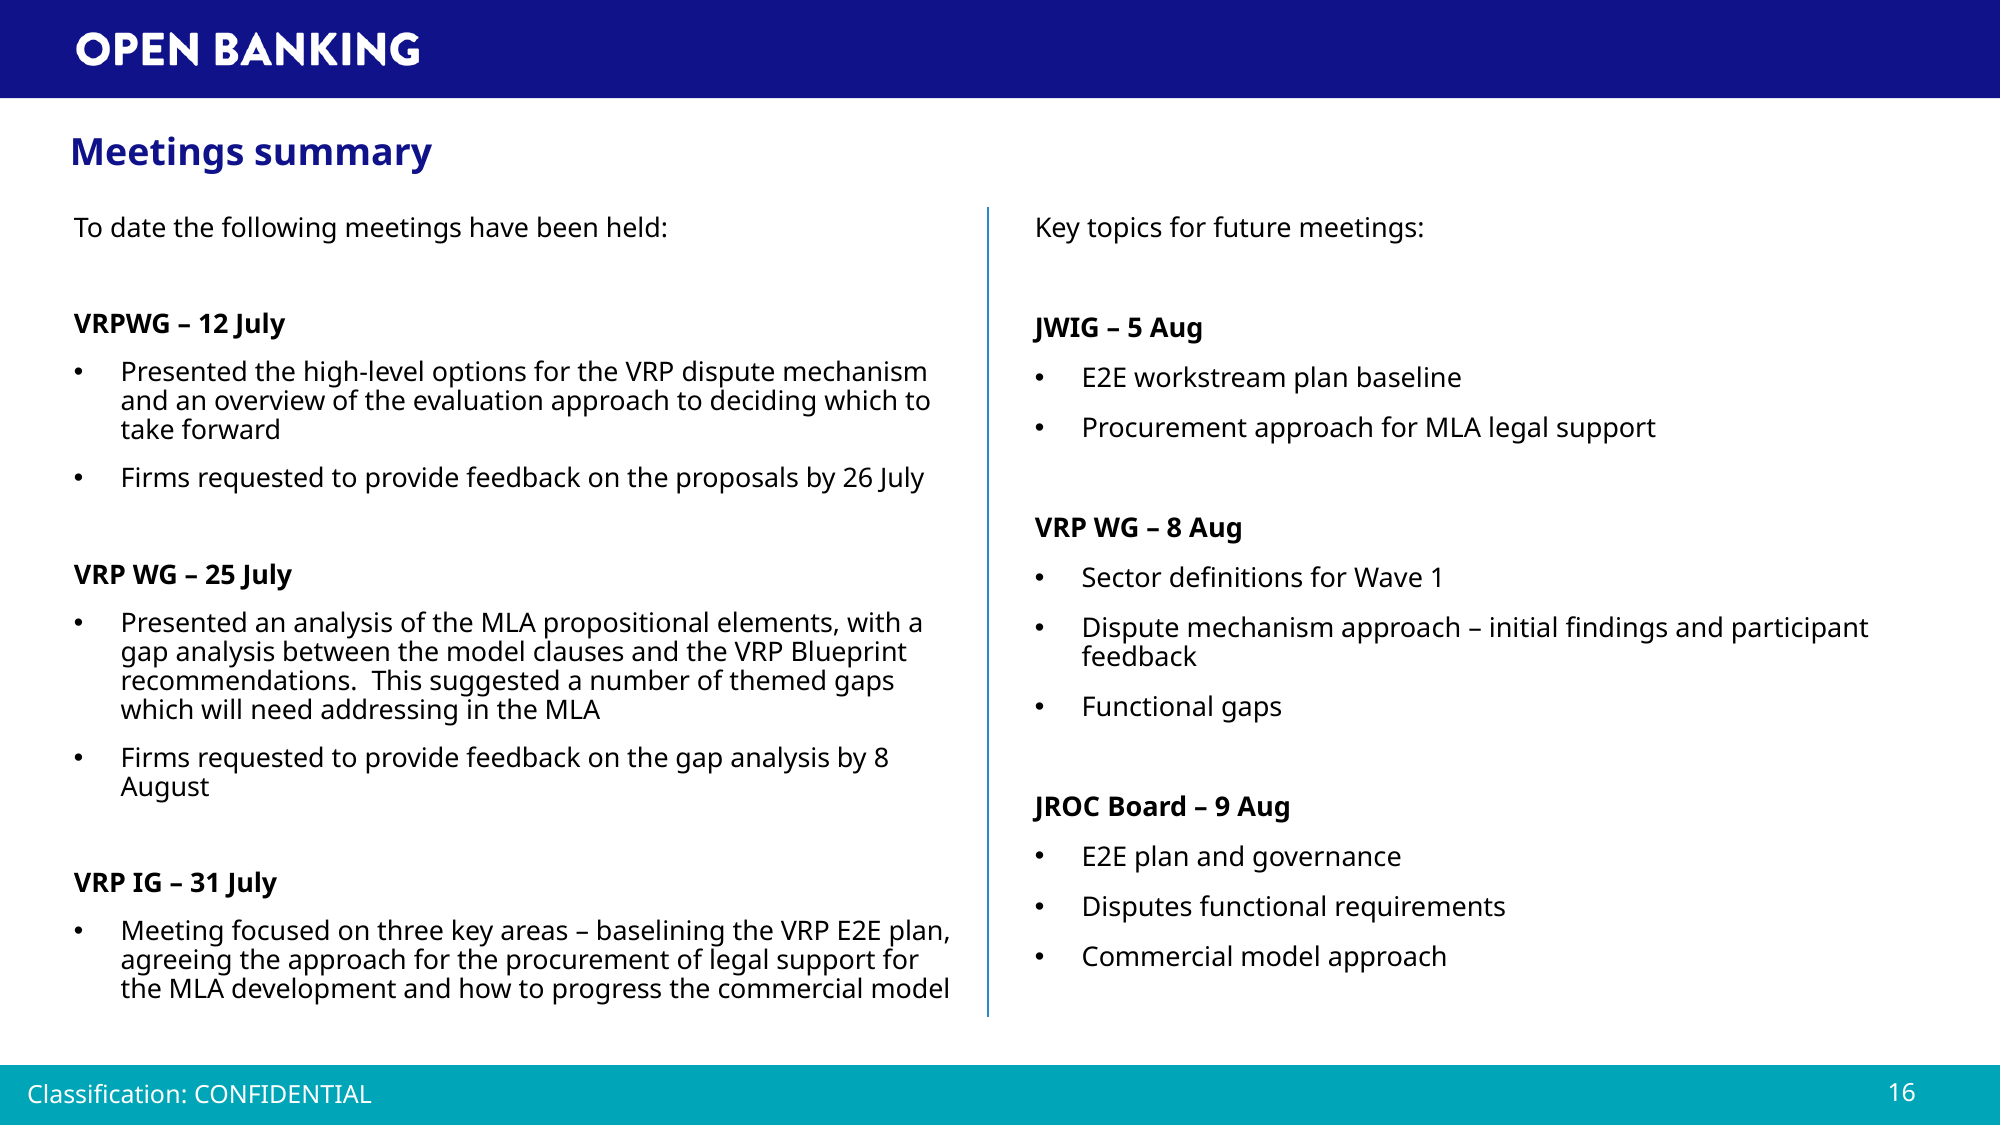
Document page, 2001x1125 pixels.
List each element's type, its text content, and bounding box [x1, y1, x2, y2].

picture [43, 0, 452, 99]
slide_number 16 [1412, 1064, 1932, 1124]
title Meetings summary [54, 125, 1629, 207]
list To date the following meetings have been held: VRPWG – 12 July Presented the high-level options for the VRP dispute mechanism and an overview of the evaluation approach to deciding which to take forward Firms requested to provide feedback on the proposals by 26 July VRP WG – 25 July Presented an analysis of the MLA propositional elements, with a gap analysis between the model clauses and the VRP Blueprint recommendations. This suggested a number of themed gaps which will need addressing in the MLA Firms requested to provide feedback on the gap analysis by 8 August VRP IG – 31 July Meeting focused on three key areas – baselining the VRP E2E plan, agreeing the approach for the procurement of legal support for the MLA development and how to progress the commercial model [59, 206, 979, 1018]
text_box Key topics for future meetings: JWIG – 5 Aug E2E workstream plan baseline Procurement approach for MLA legal support VRP WG – 8 Aug Sector definitions for Wave 1 Dispute mechanism approach – initial findings and participant feedback Functional gaps JROC Board – 9 Aug E2E plan and governance Disputes functional requirements Commercial model approach [1019, 206, 1961, 1018]
footer Classification: CONFIDENTIAL [1, 1064, 399, 1124]
